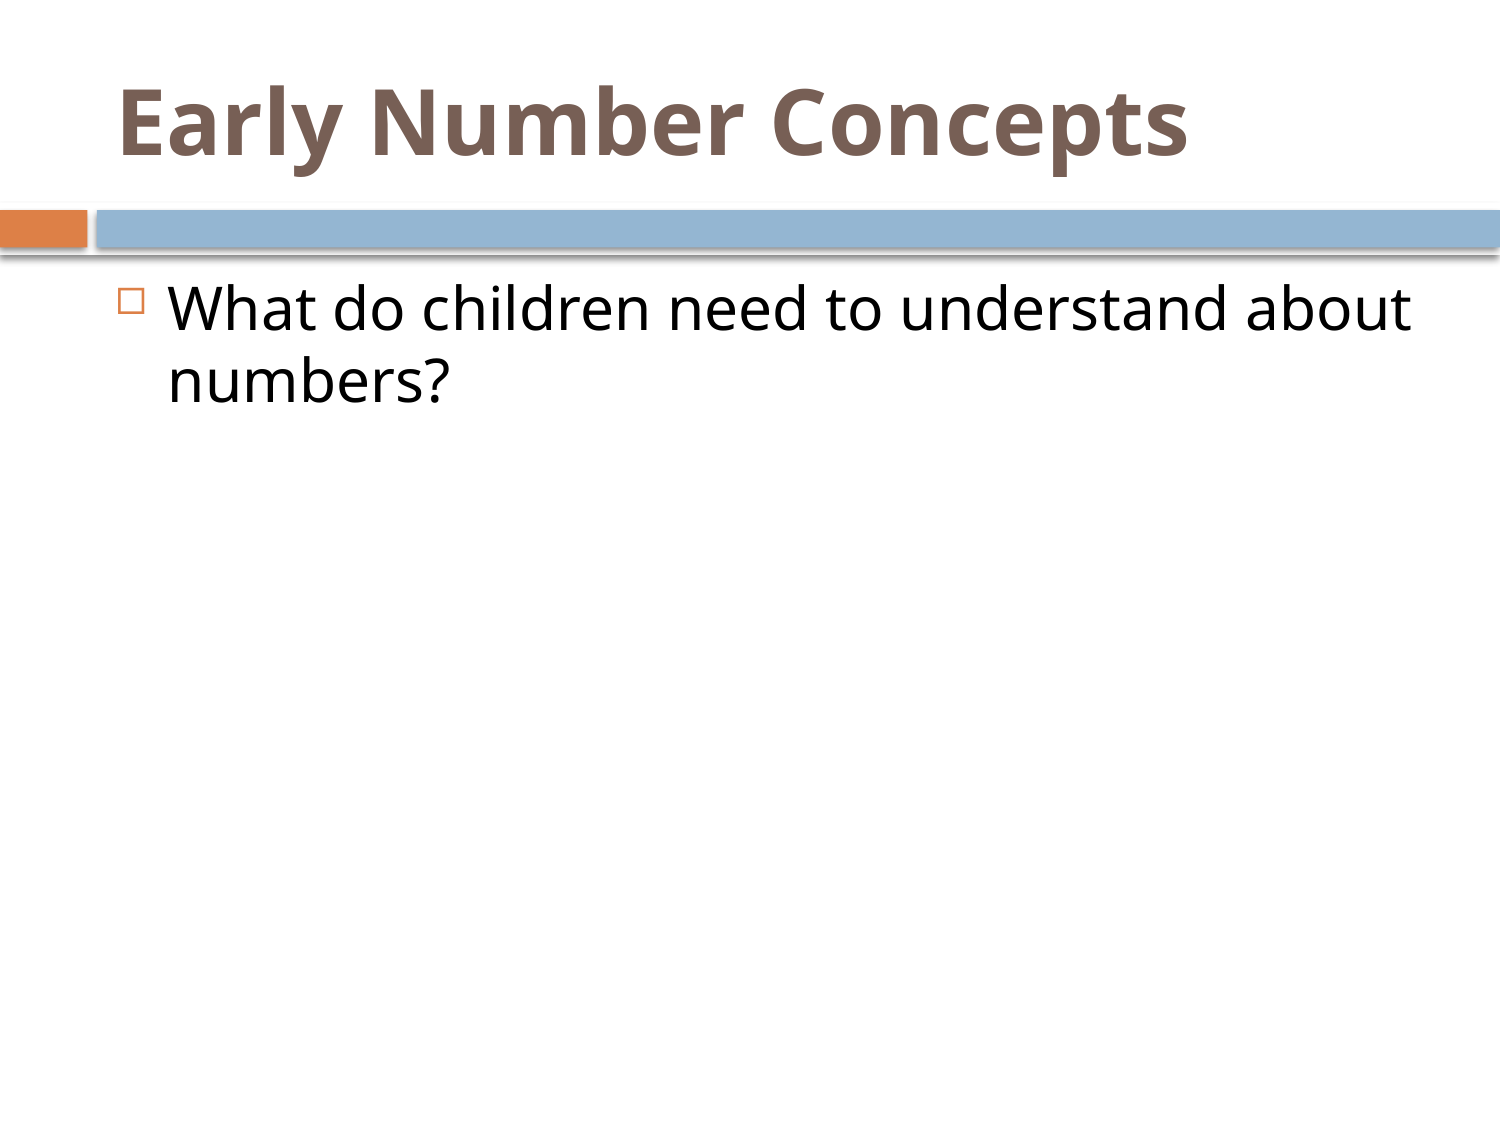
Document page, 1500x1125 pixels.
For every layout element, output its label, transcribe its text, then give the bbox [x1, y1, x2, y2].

list What do children need to understand about numbers? [100, 262, 1438, 1000]
title Early Number Concepts [100, 37, 1438, 200]
